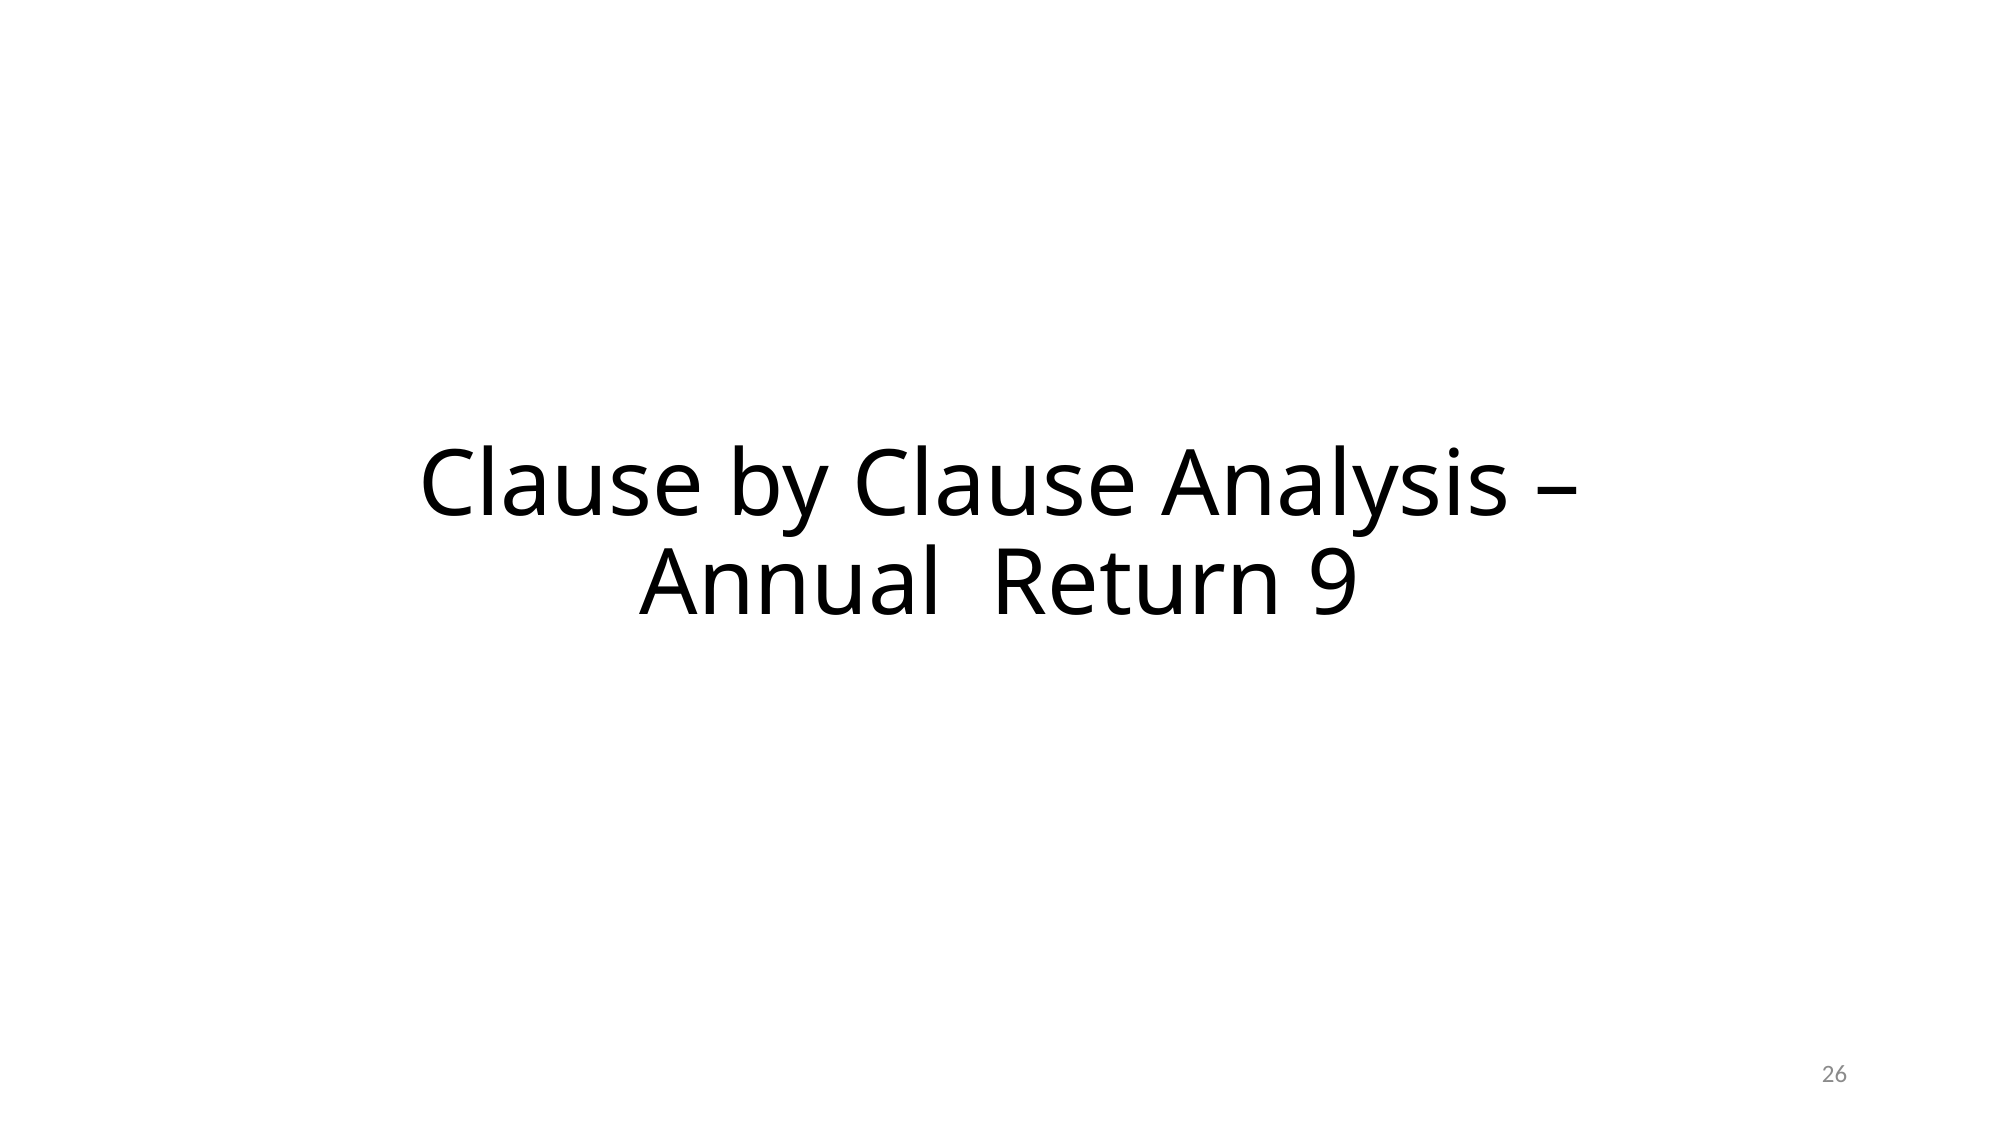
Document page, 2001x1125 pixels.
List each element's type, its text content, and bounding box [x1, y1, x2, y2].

slide_number 26 [1412, 1042, 1863, 1103]
title Clause by Clause Analysis – Annual Return 9 [137, 59, 1863, 1011]
